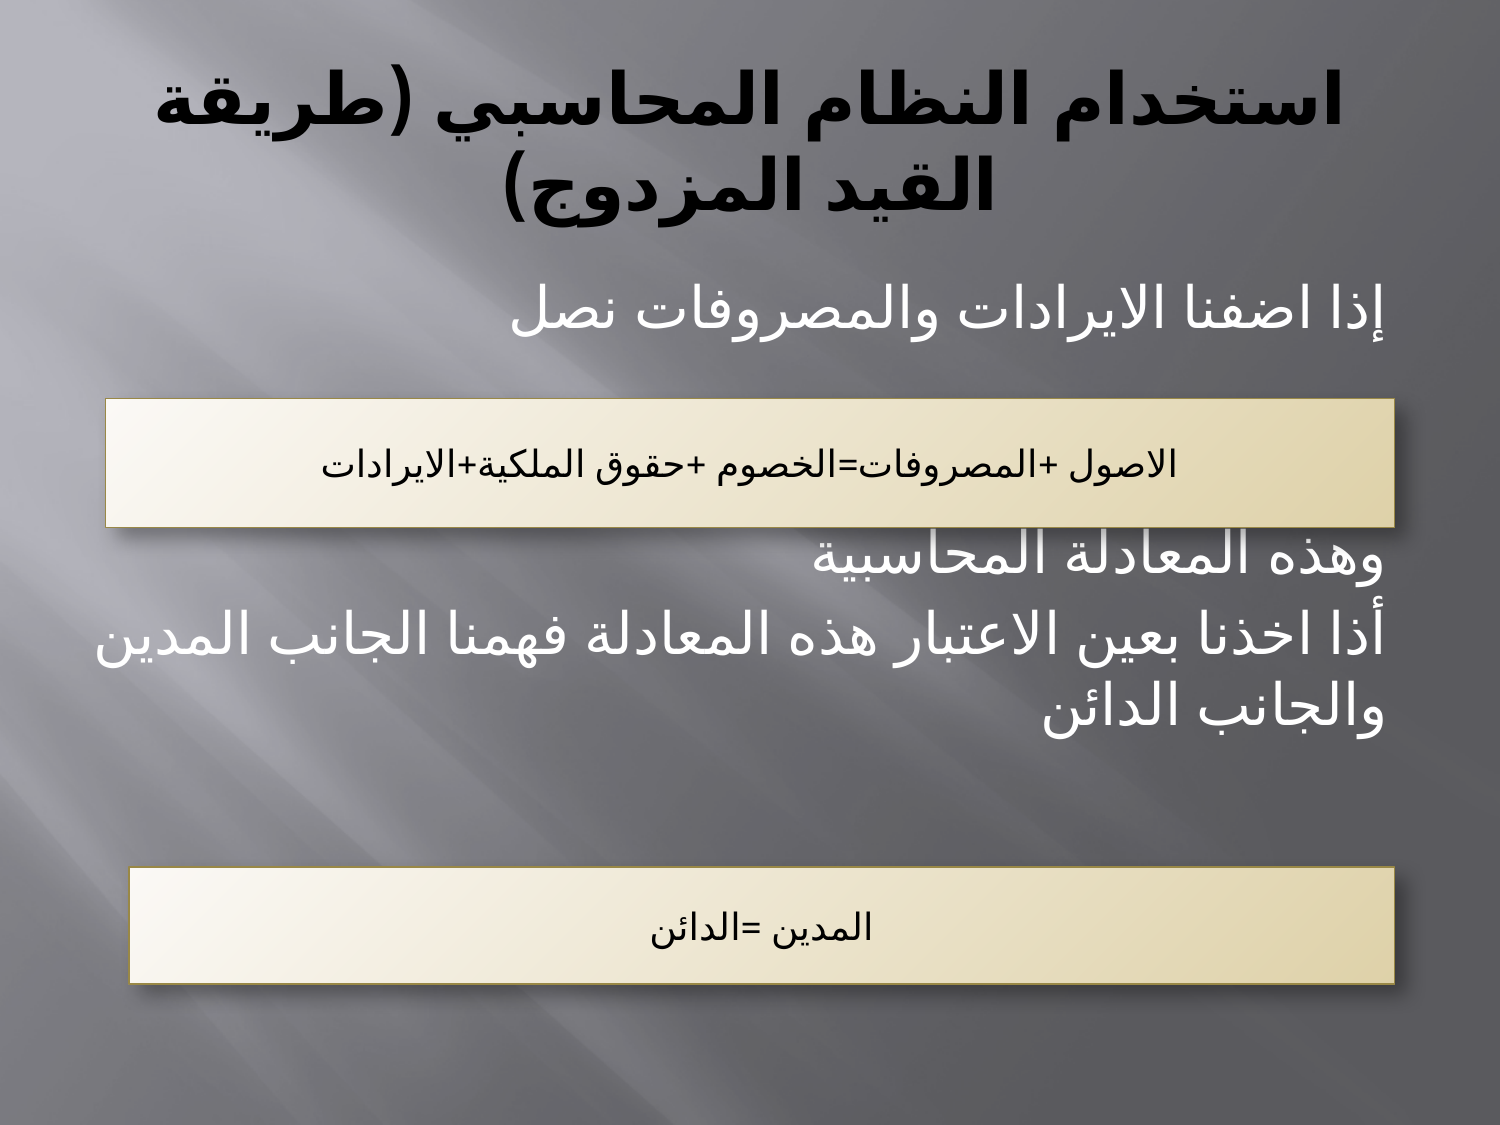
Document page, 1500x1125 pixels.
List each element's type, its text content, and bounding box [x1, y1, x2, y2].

text_box الاصول +المصروفات=الخصوم +حقوق الملكية+الايرادات [105, 398, 1395, 528]
title استخدام النظام المحاسبي (طريقة القيد المزدوج) [75, 45, 1425, 233]
list إذا اضفنا الايرادات والمصروفات نصل وهذه المعادلة المحاسبية أذا اخذنا بعين الاعتبار هذه المعادلة فهمنا الجانب المدين والجانب الدائن [75, 262, 1425, 1035]
text_box المدين =الدائن [128, 866, 1395, 985]
